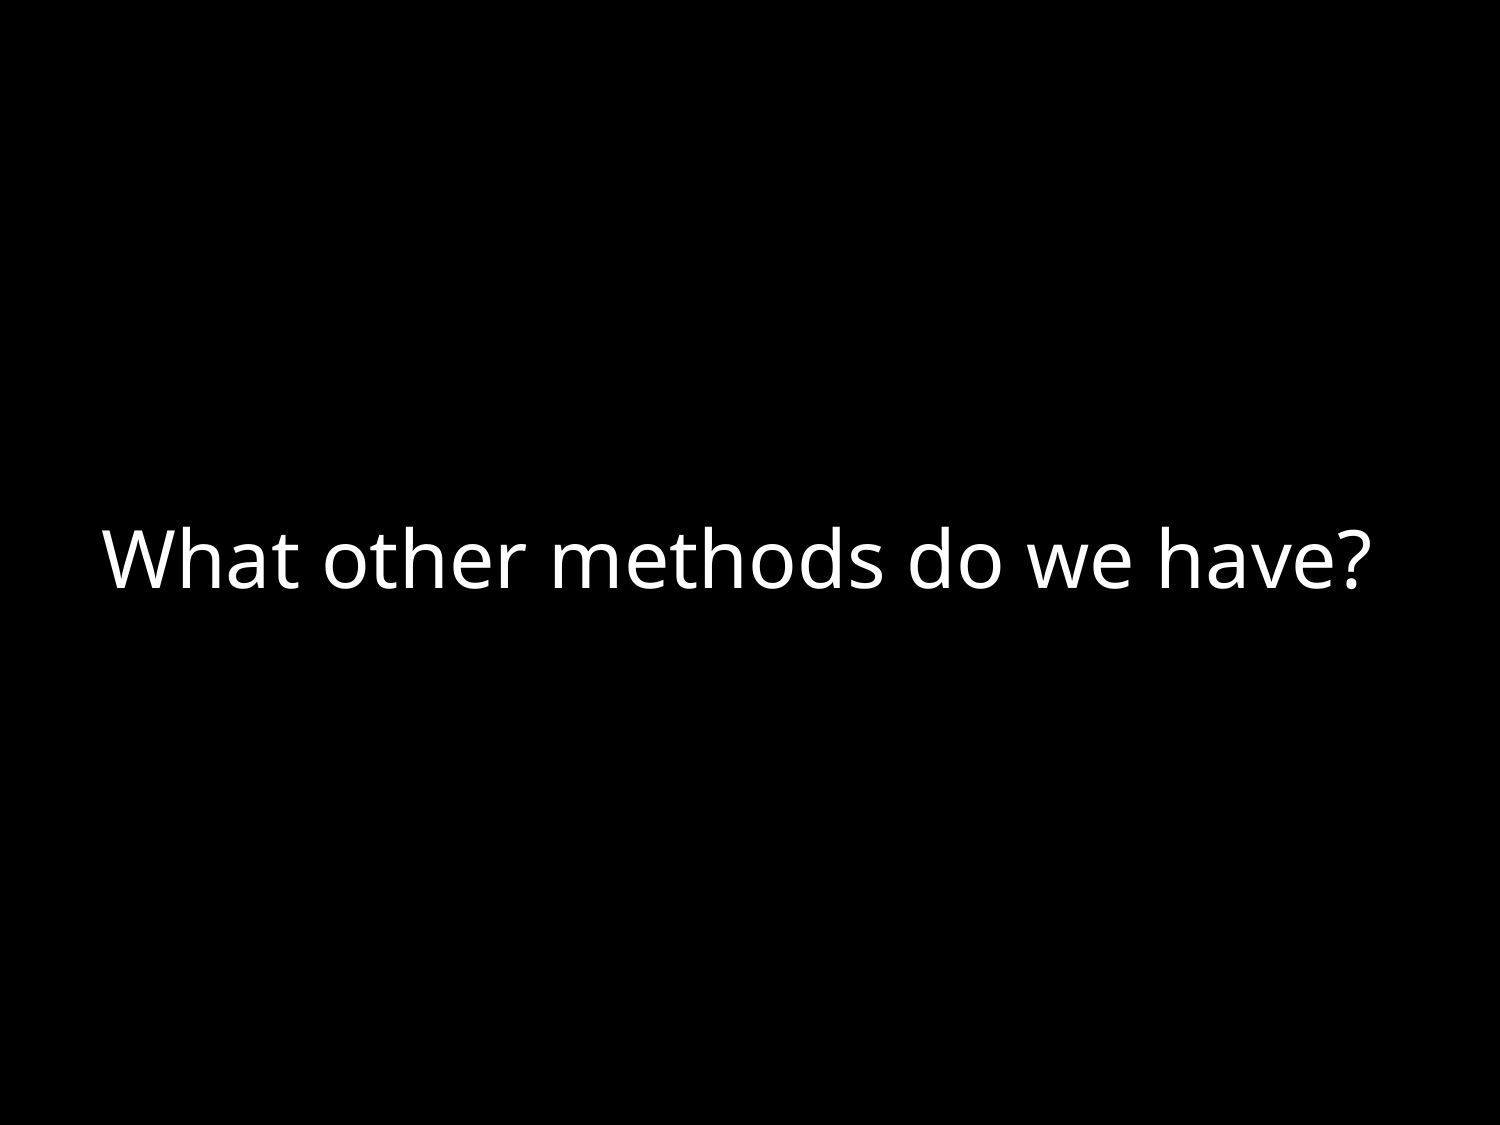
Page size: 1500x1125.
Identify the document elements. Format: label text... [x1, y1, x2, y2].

title What other methods do we have? [62, 462, 1413, 650]
